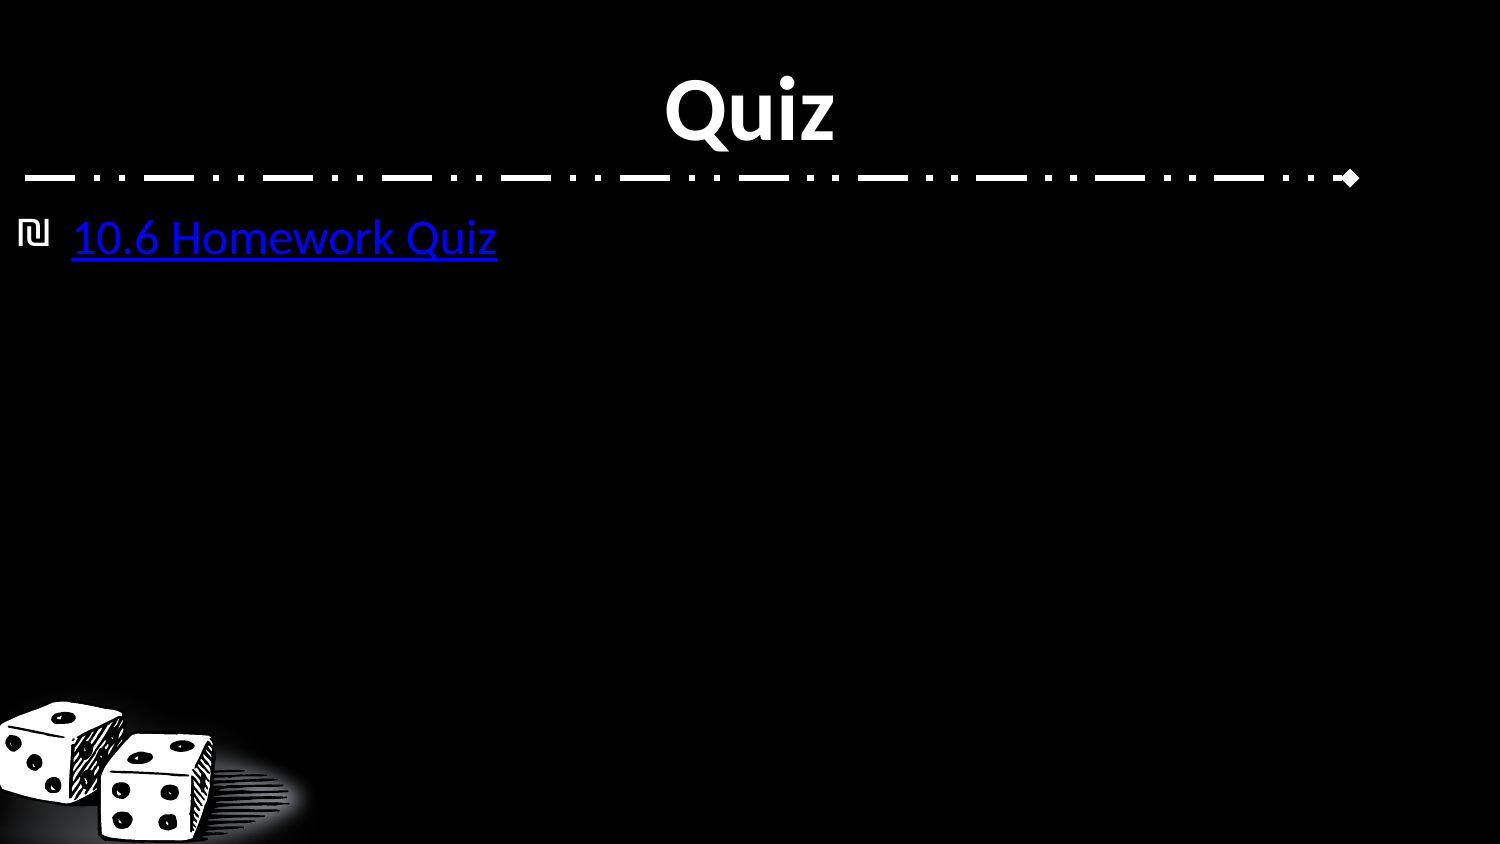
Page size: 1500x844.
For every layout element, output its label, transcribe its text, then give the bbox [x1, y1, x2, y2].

title Quiz [0, 33, 1500, 175]
list 10.6 Homework Quiz [0, 196, 1500, 754]
